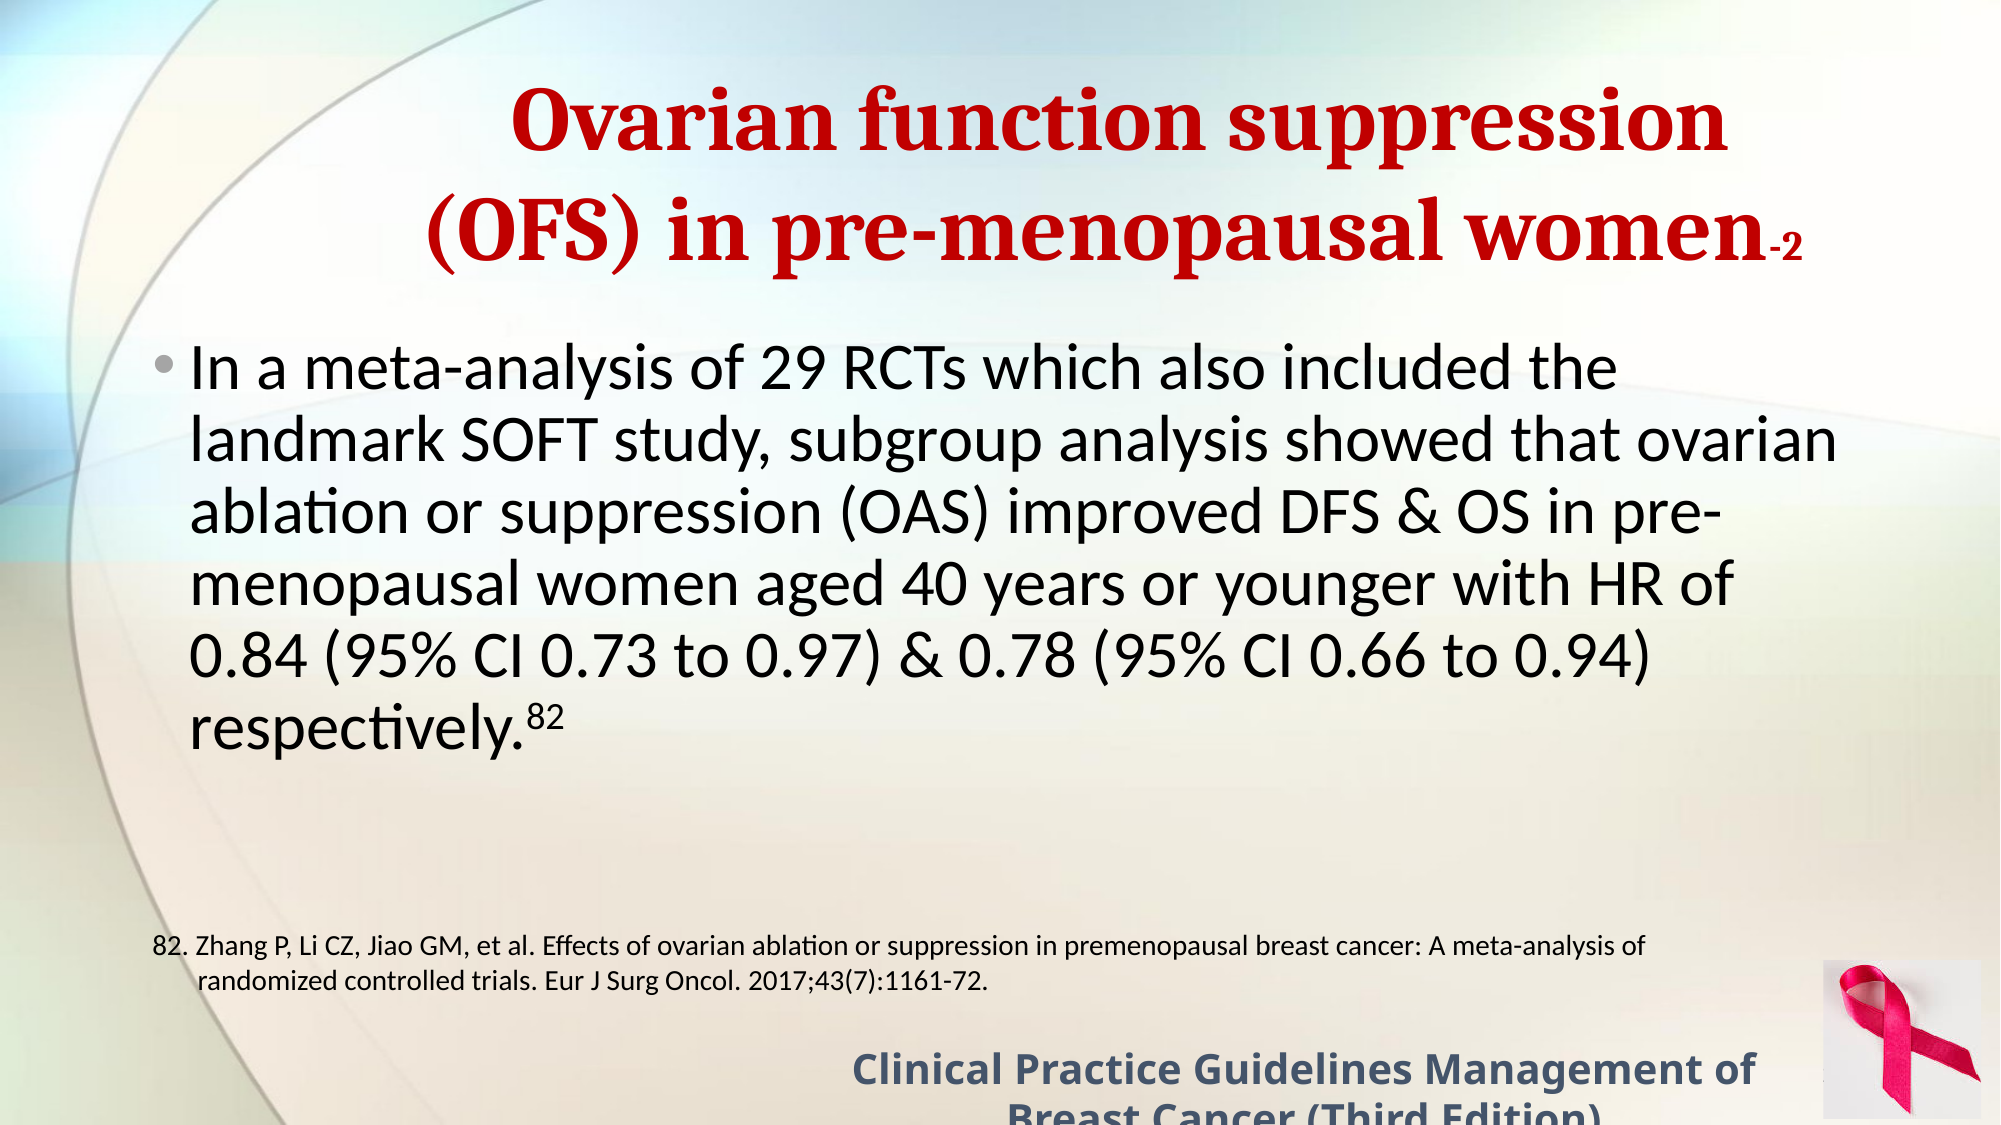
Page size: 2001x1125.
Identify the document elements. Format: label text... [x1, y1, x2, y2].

text_box Clinical Practice Guidelines Management of Breast Cancer (Third Edition) [788, 1035, 1820, 1125]
list In a meta-analysis of 29 RCTs which also included the landmark SOFT study, subgroup analysis showed that ovarian ablation or suppression (OAS) improved DFS & OS in pre-menopausal women aged 40 years or younger with HR of 0.84 (95% CI 0.73 to 0.97) & 0.78 (95% CI 0.66 to 0.94) respectively.82 [137, 324, 1863, 1038]
picture [0, 0, 2001, 1125]
text_box 82. Zhang P, Li CZ, Jiao GM, et al. Effects of ovarian ablation or suppression in premenopausal breast cancer: A meta-analysis of randomized controlled trials. Eur J Surg Oncol. 2017;43(7):1161-72. [137, 919, 1771, 1004]
title Ovarian function suppression (OFS) in pre-menopausal women-2 [381, 59, 1863, 278]
